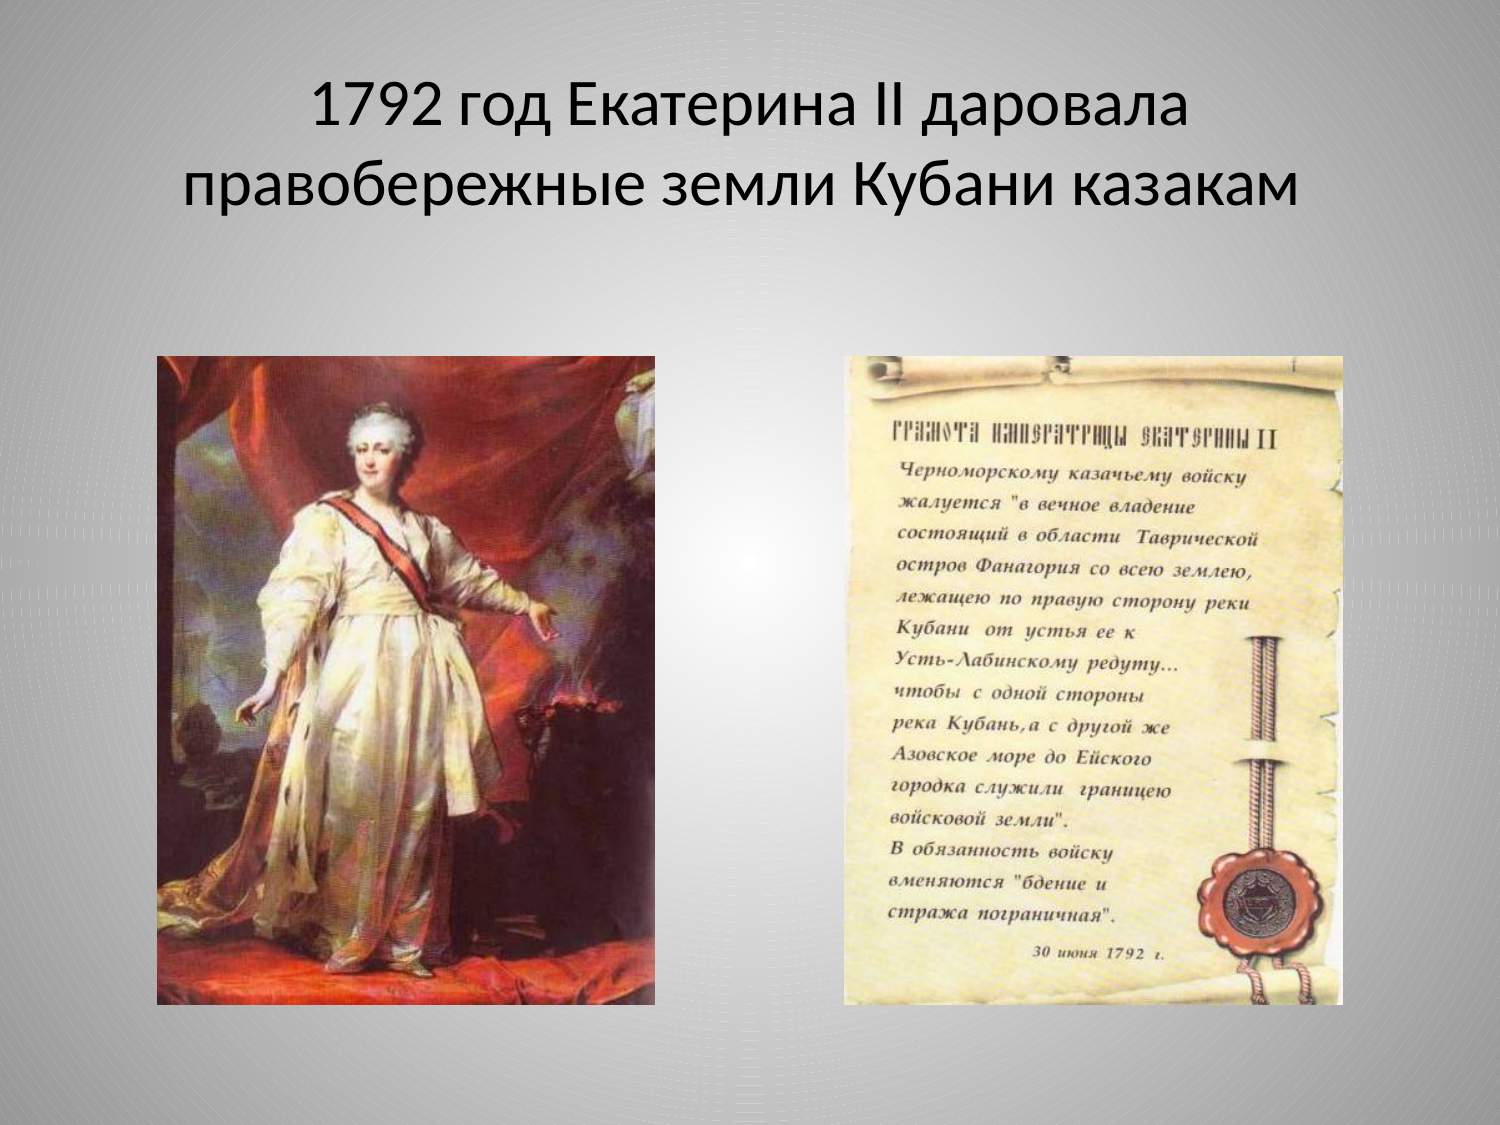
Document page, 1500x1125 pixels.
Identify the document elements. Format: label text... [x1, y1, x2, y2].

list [157, 356, 656, 1006]
title 1792 год Екатерина II даровала правобережные земли Кубани казакам [75, 45, 1425, 233]
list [843, 356, 1344, 1006]
